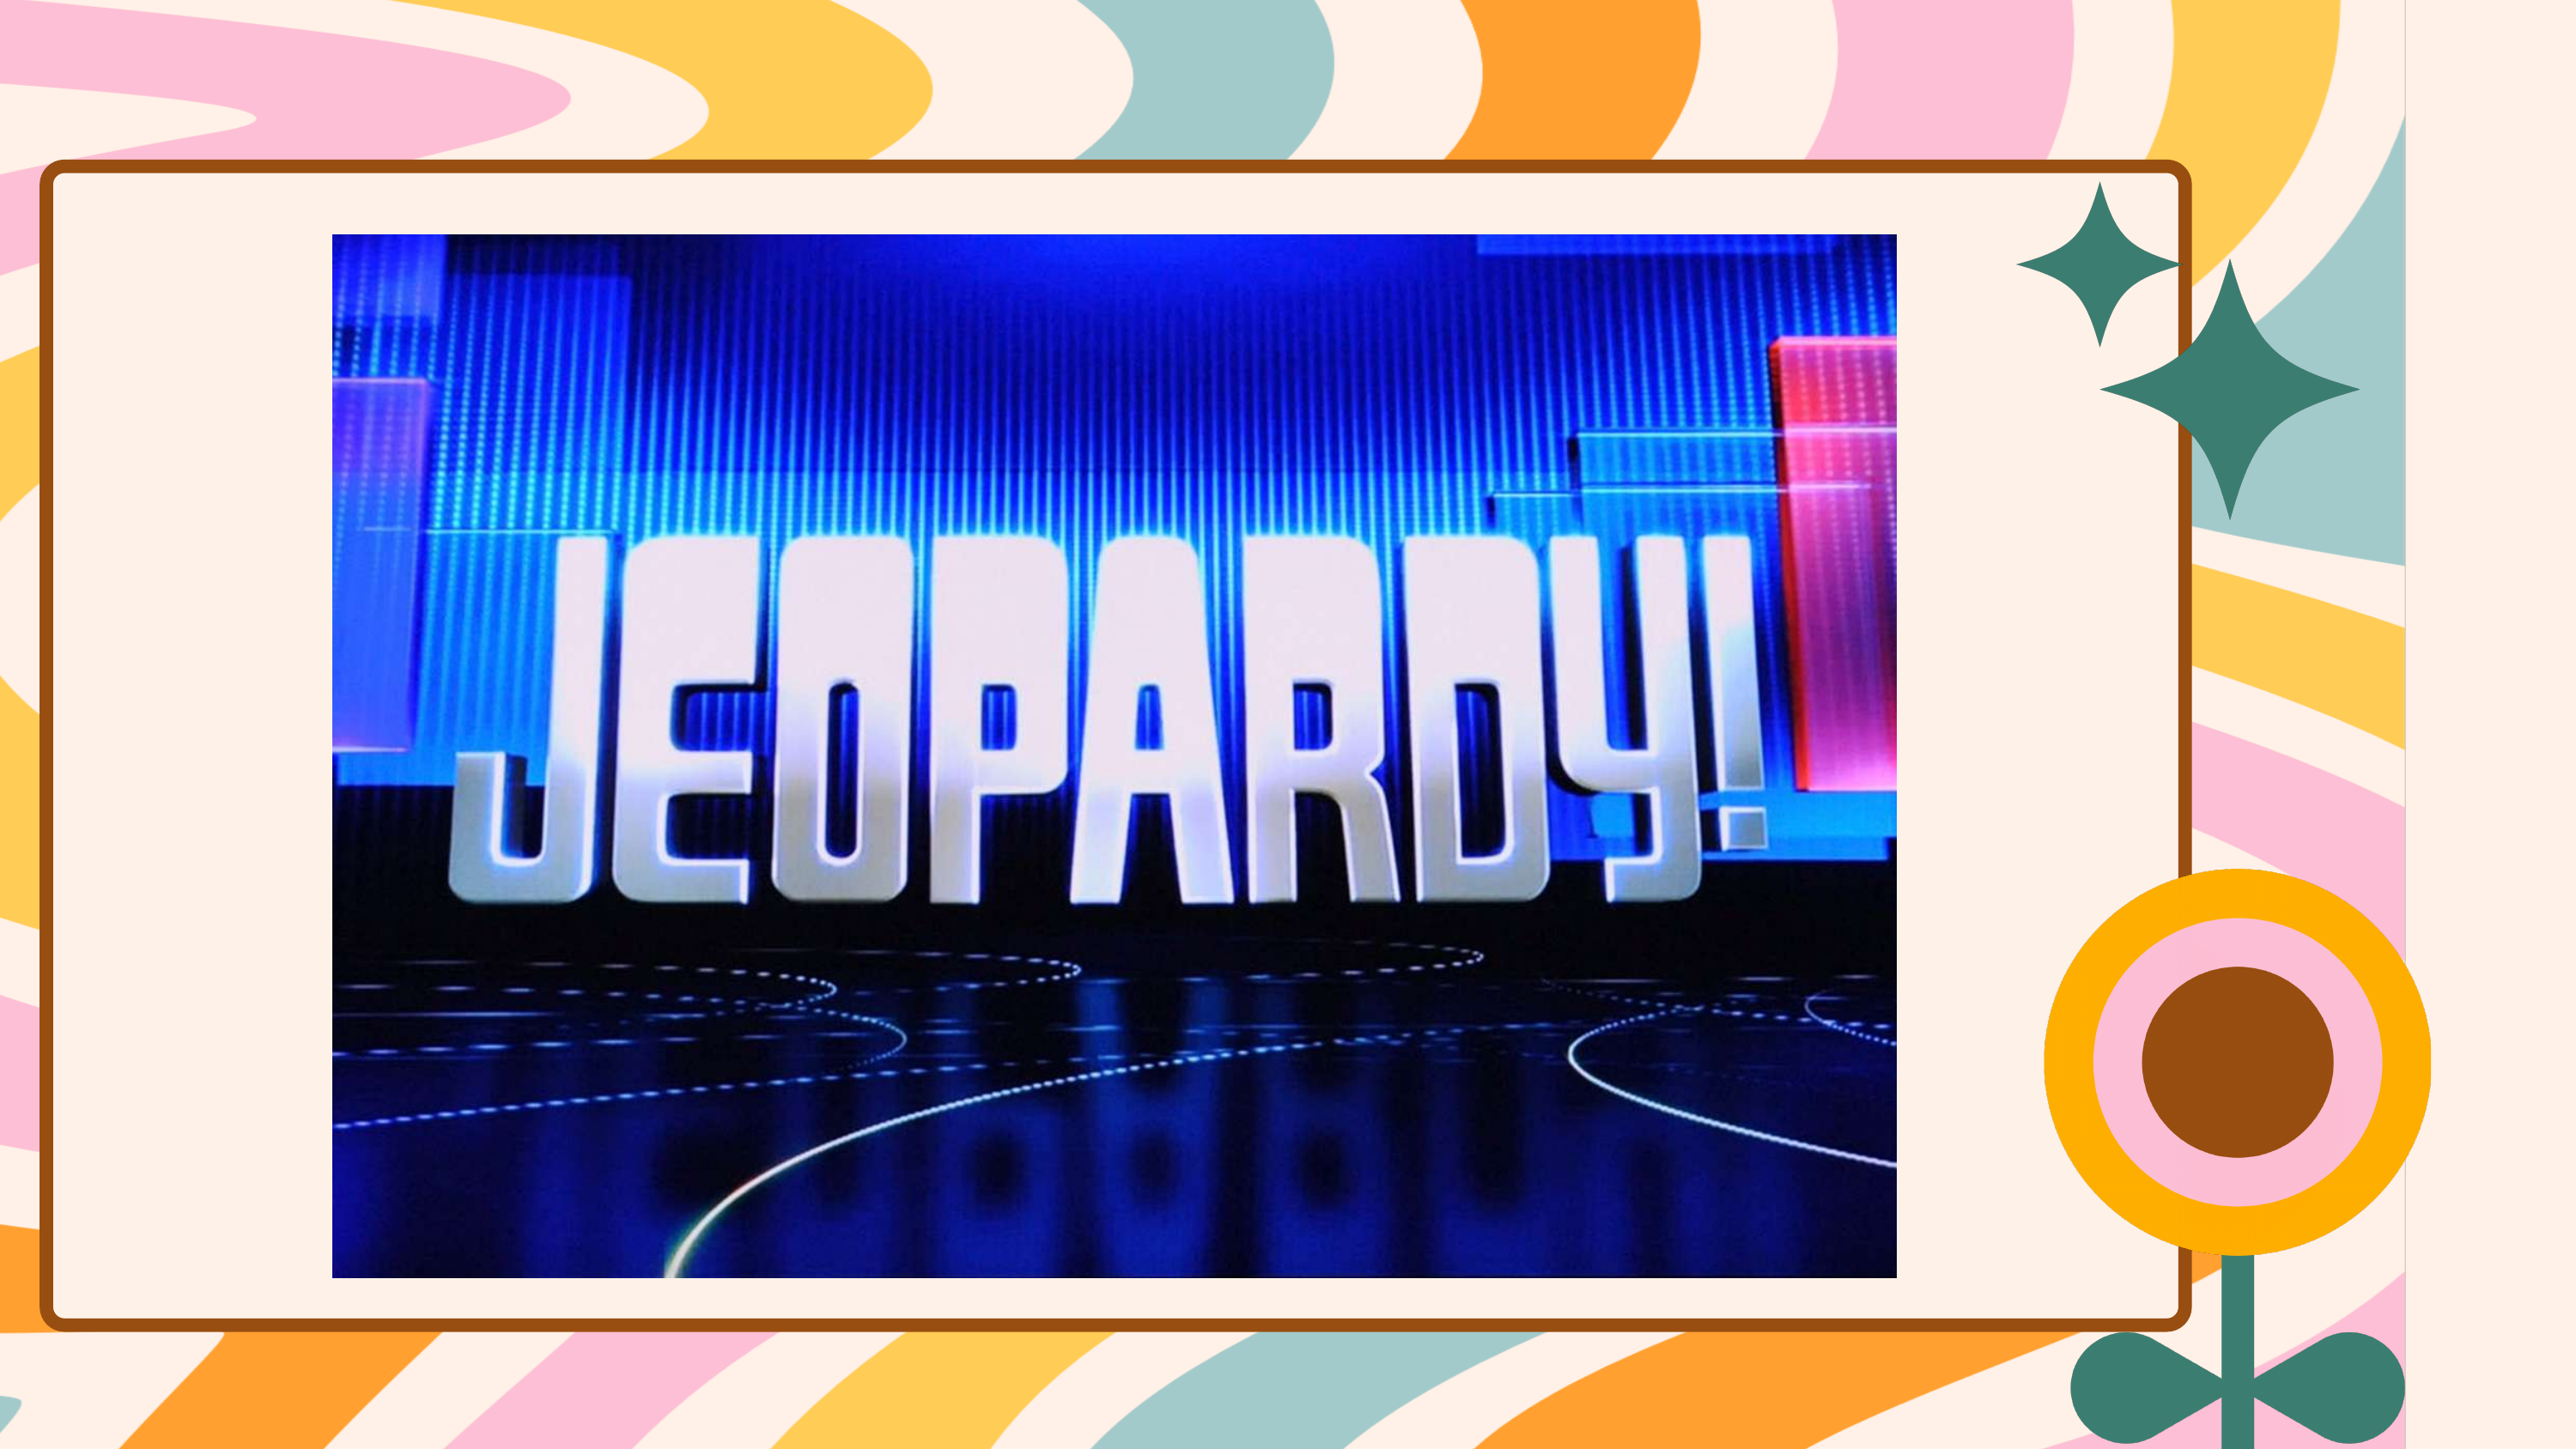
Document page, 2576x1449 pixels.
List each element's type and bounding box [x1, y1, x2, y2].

text_box [0, 0, 2531, 1449]
text_box [2044, 869, 2432, 1449]
text_box [2190, 258, 2360, 520]
text_box [46, 166, 2186, 1325]
picture [332, 234, 1898, 1278]
